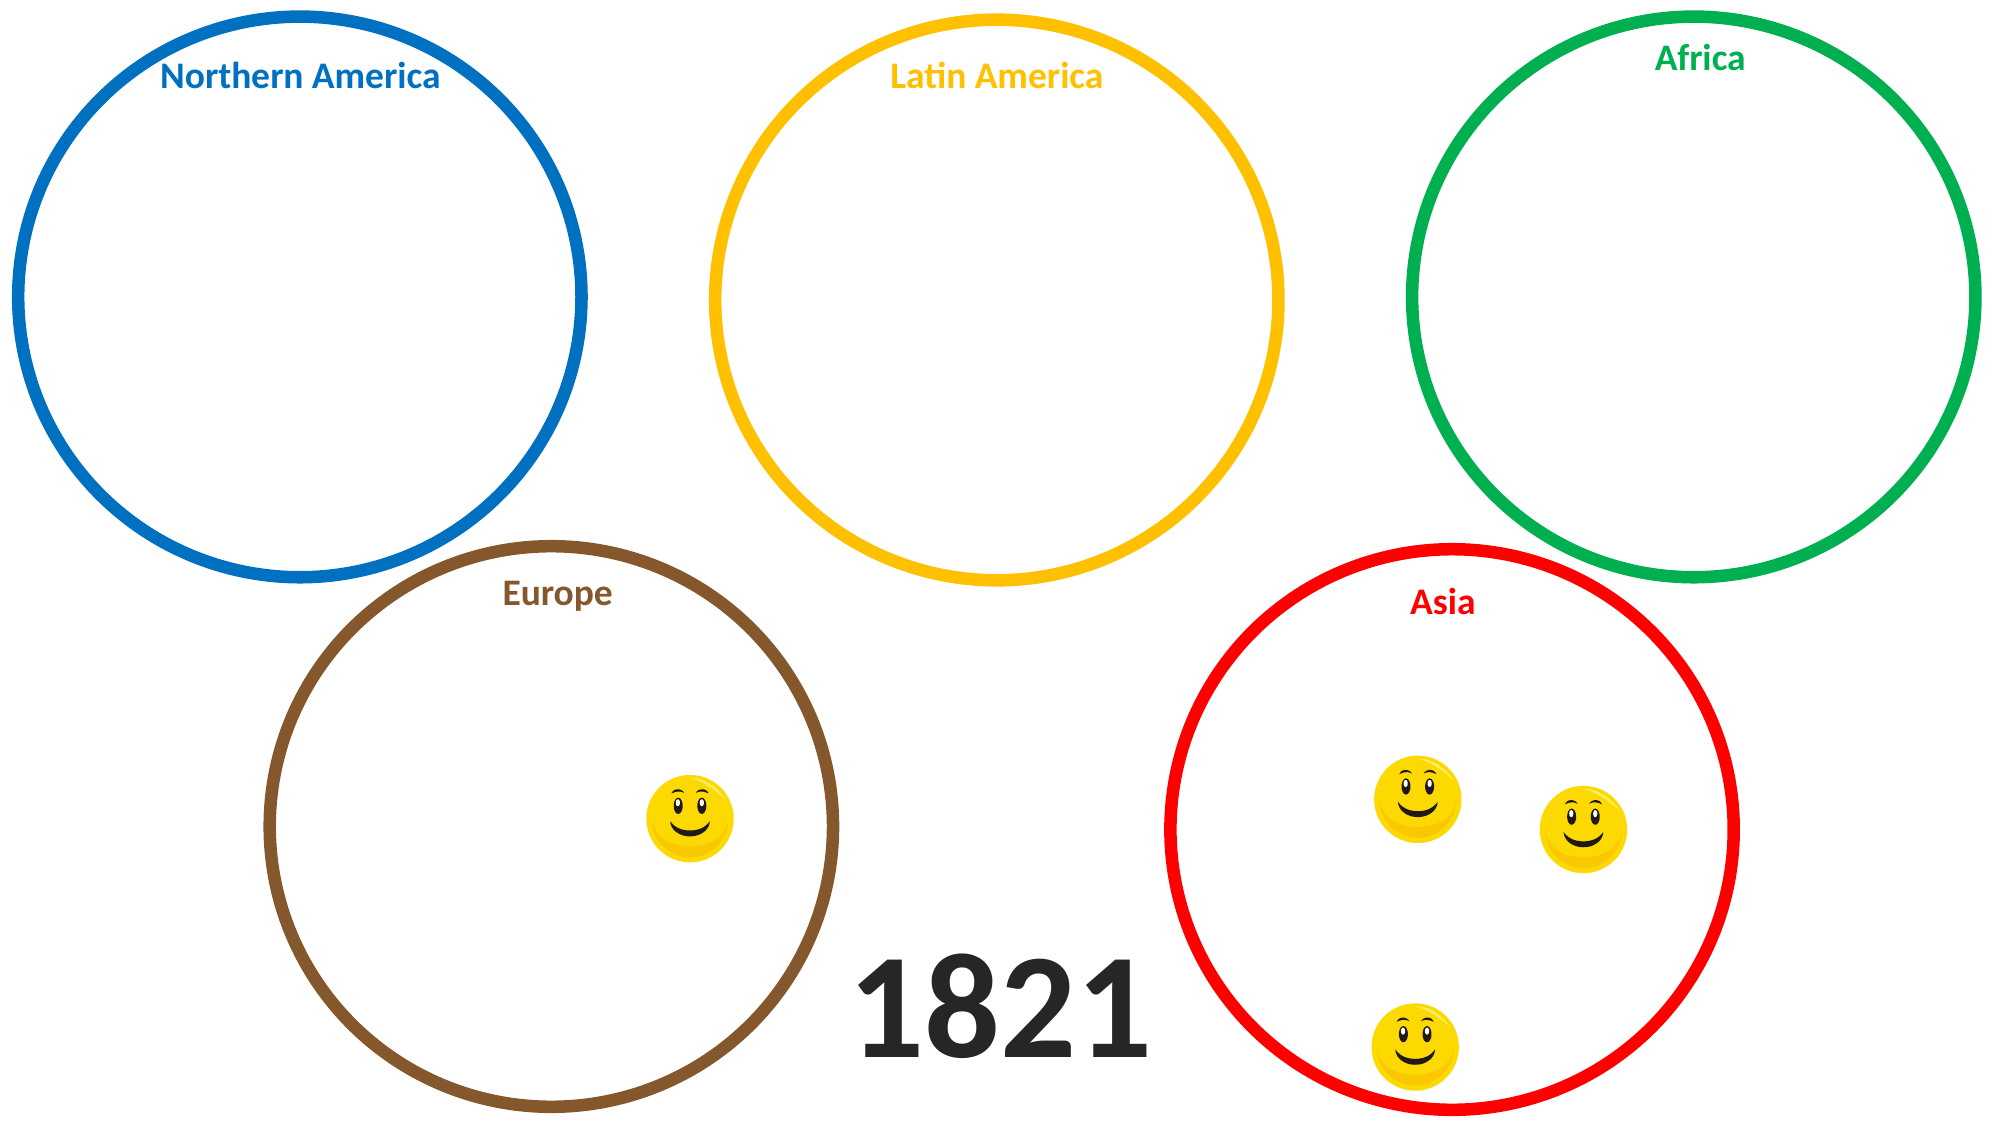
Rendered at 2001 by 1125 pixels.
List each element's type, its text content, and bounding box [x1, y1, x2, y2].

picture [1539, 785, 1628, 874]
text_box 1821 [820, 900, 1181, 1095]
text_box [1411, 15, 1977, 579]
text_box [268, 545, 835, 1108]
text_box [881, 18, 1112, 43]
picture [1371, 1003, 1459, 1091]
picture [646, 774, 734, 863]
text_box Latin America [875, 43, 1122, 104]
picture [1374, 755, 1462, 843]
text_box [1169, 548, 1735, 1111]
text_box [714, 46, 1280, 582]
text_box Africa [1640, 25, 1788, 86]
text_box [17, 61, 583, 579]
text_box Northern America [145, 43, 497, 104]
text_box Europe [488, 560, 647, 621]
text_box Asia [1395, 569, 1493, 630]
text_box [178, 15, 422, 43]
